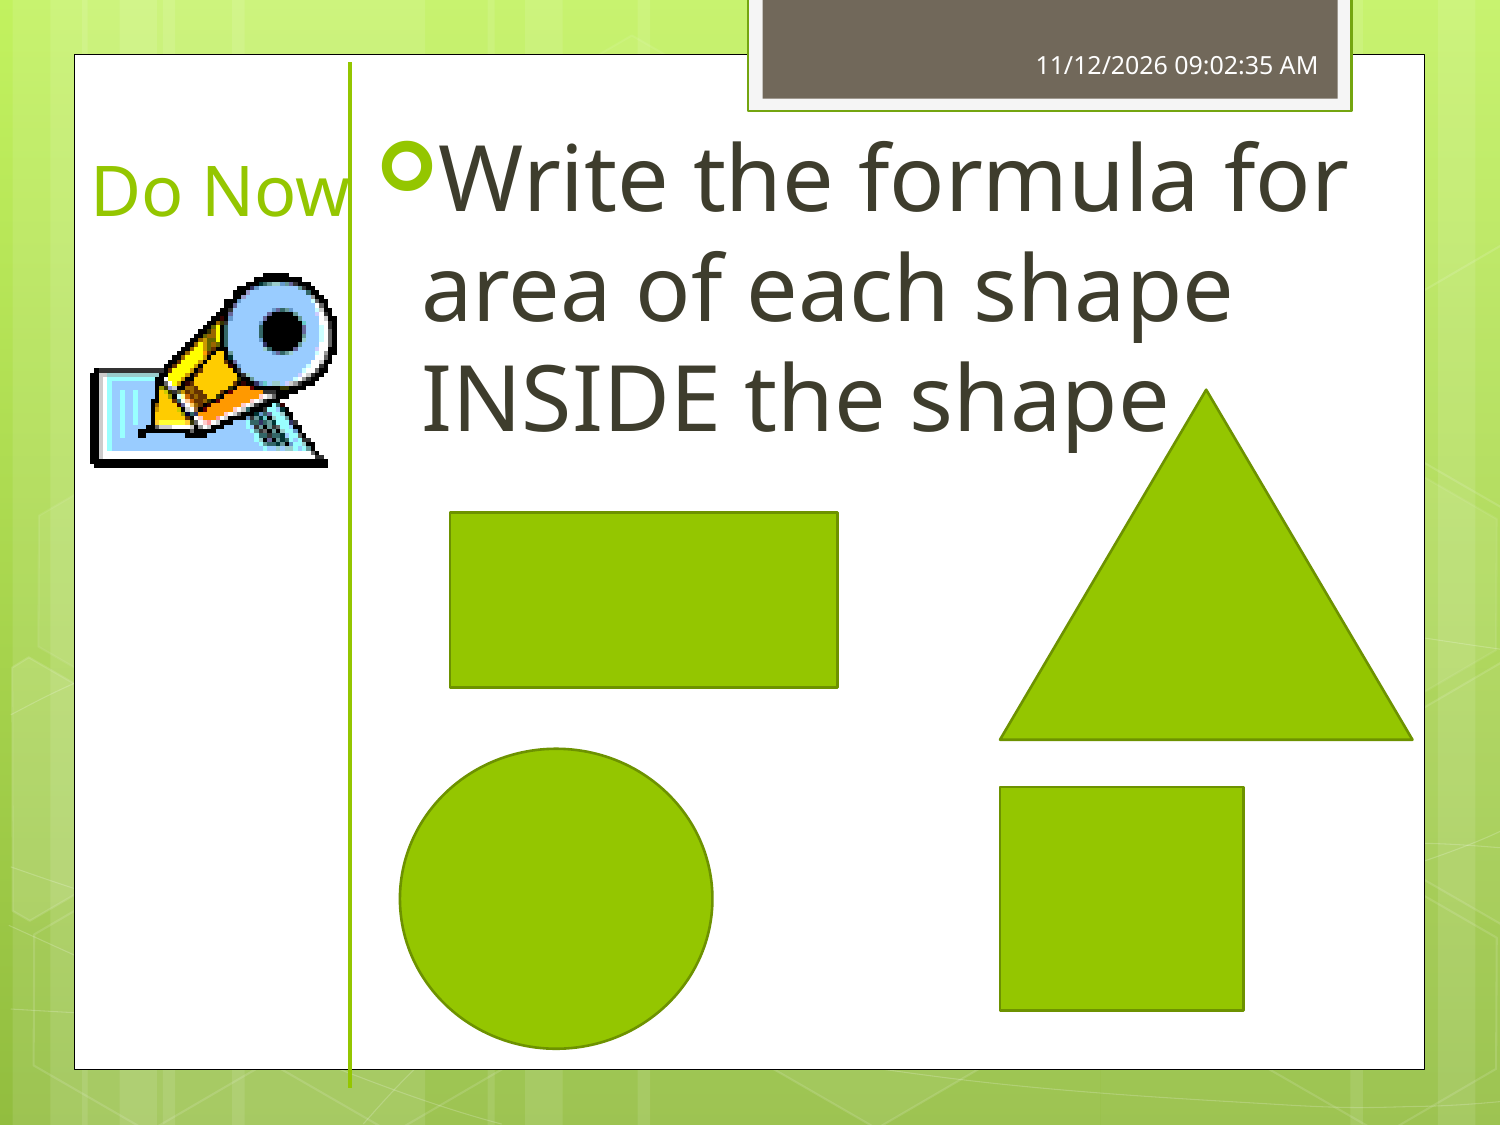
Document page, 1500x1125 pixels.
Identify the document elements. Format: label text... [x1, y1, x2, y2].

picture [82, 174, 351, 478]
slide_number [983, 36, 1334, 97]
list Write the formula for area of each shape INSIDE the shape [354, 112, 1425, 1063]
text_box [449, 511, 839, 689]
title Do Now [75, 137, 345, 238]
text_box [999, 786, 1245, 1012]
text_box [398, 747, 714, 1051]
text_box [998, 388, 1414, 742]
